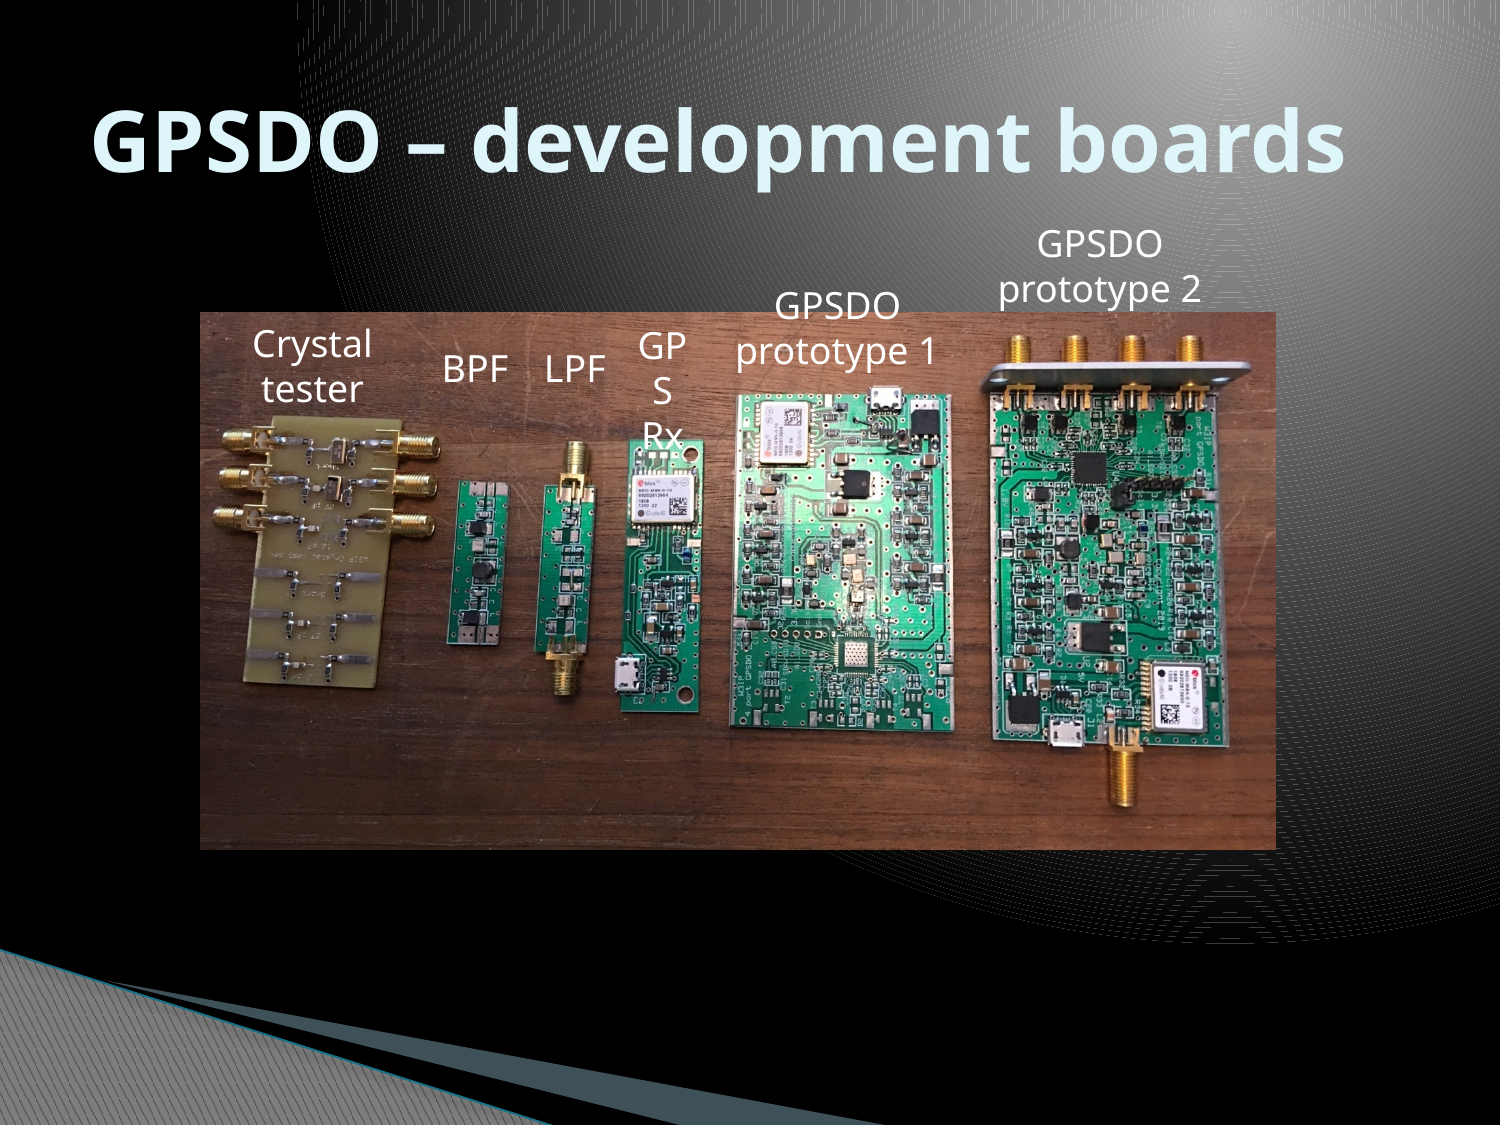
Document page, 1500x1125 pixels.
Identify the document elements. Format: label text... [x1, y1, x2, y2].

picture [0, 952, 543, 1125]
text_box GPSDO prototype 2 [975, 212, 1225, 312]
text_box GPSDO prototype 1 [712, 274, 963, 312]
title GPSDO – development boards [75, 45, 1425, 233]
picture [199, 312, 1276, 850]
